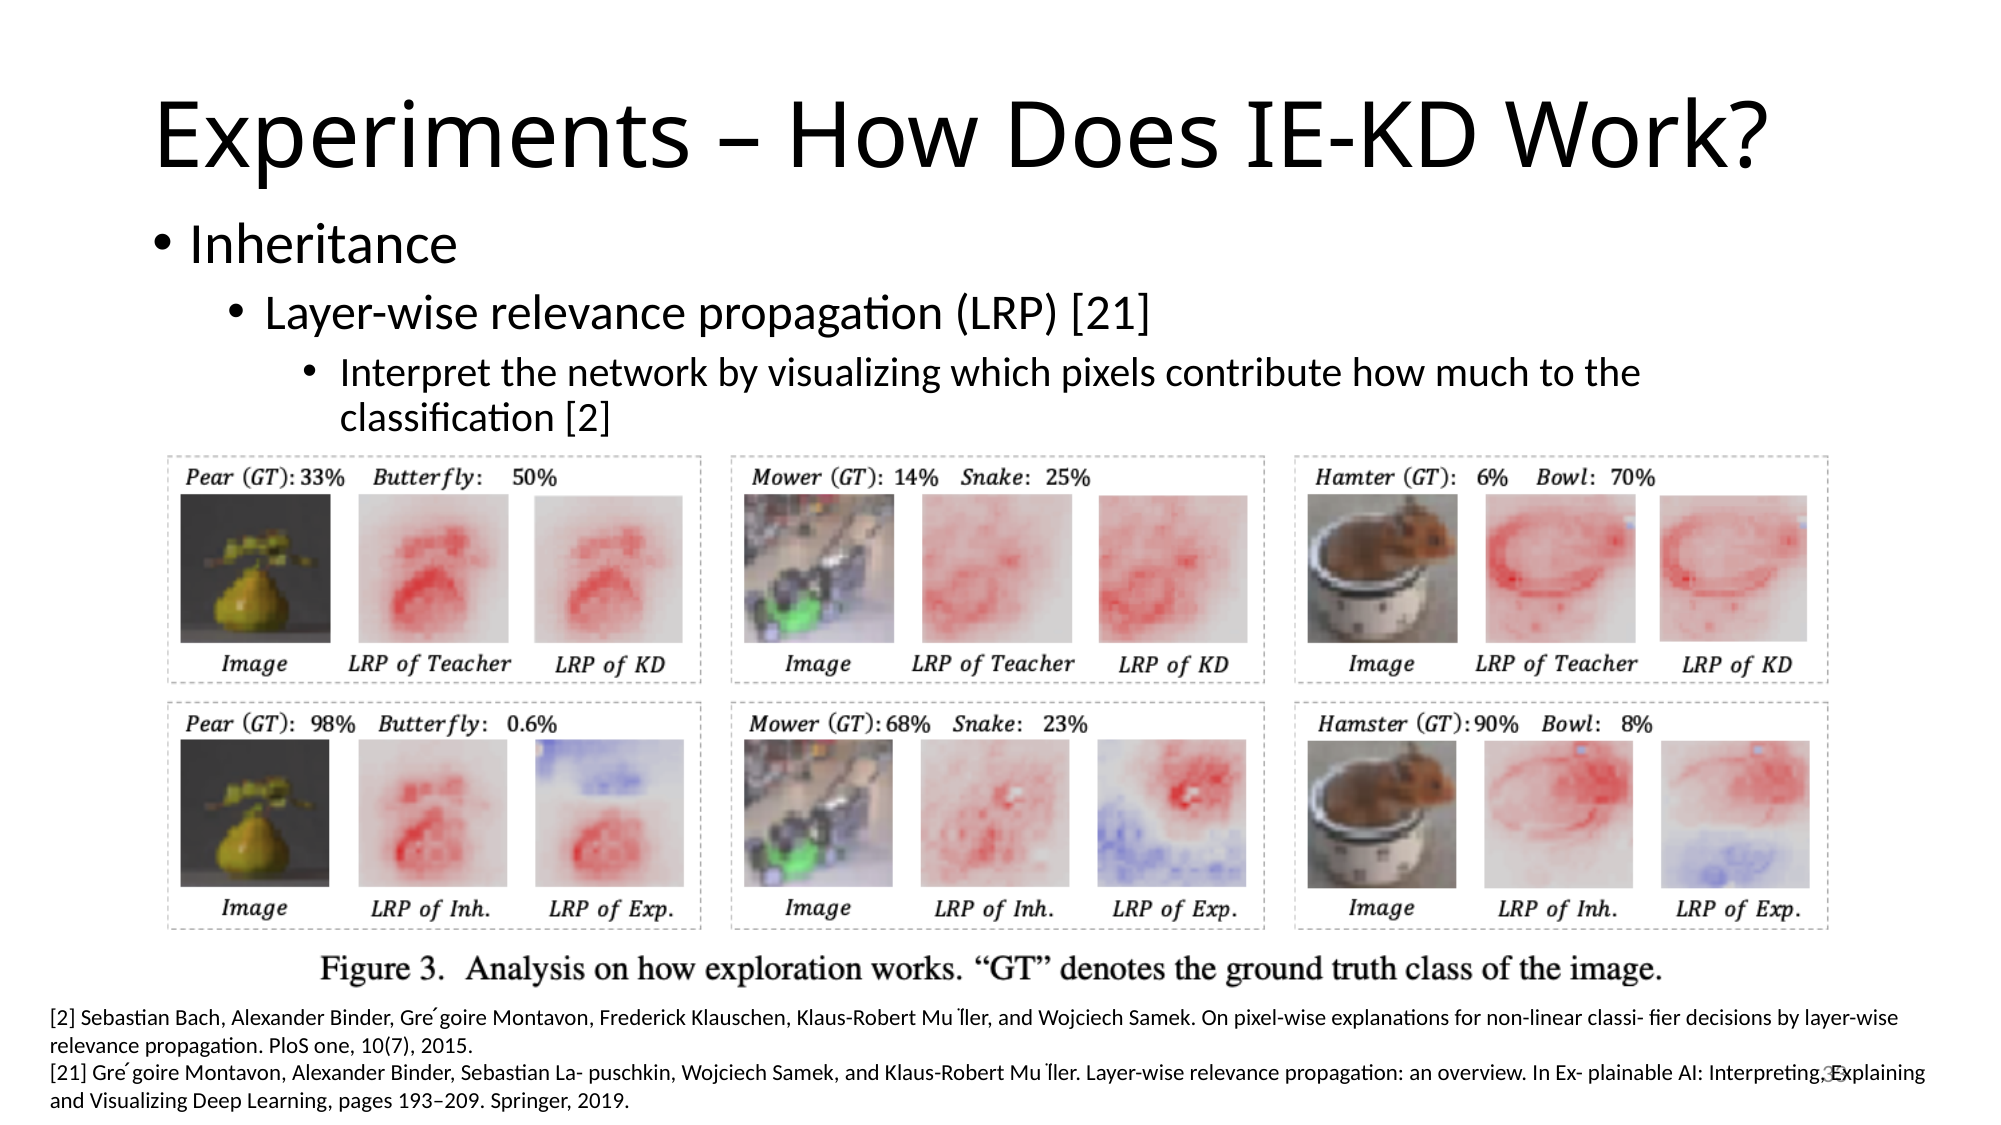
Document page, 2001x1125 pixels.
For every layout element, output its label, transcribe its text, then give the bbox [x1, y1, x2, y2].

picture [154, 438, 1846, 993]
title Experiments – How Does IE-KD Work? [137, 28, 1863, 205]
list Inheritance Layer-wise relevance propagation (LRP) [21] Interpret the network by visualizing which pixels contribute how much to the classification [2] [137, 205, 1877, 995]
text_box [2] Sebastian Bach, Alexander Binder, Gre ́goire Montavon, Frederick Klauschen, Klaus-Robert Mu ̈ller, and Wojciech Samek. On pixel-wise explanations for non-linear classi- fier decisions by layer-wise relevance propagation. PloS one, 10(7), 2015. [21] Gre ́goire Montavon, Alexander Binder, Sebastian La- puschkin, Wojciech Samek, and Klaus-Robert Mu ̈ller. Layer-wise relevance propagation: an overview. In Ex- plainable AI: Interpreting, Explaining and Visualizing Deep Learning, pages 193–209. Springer, 2019. [35, 995, 1980, 1121]
